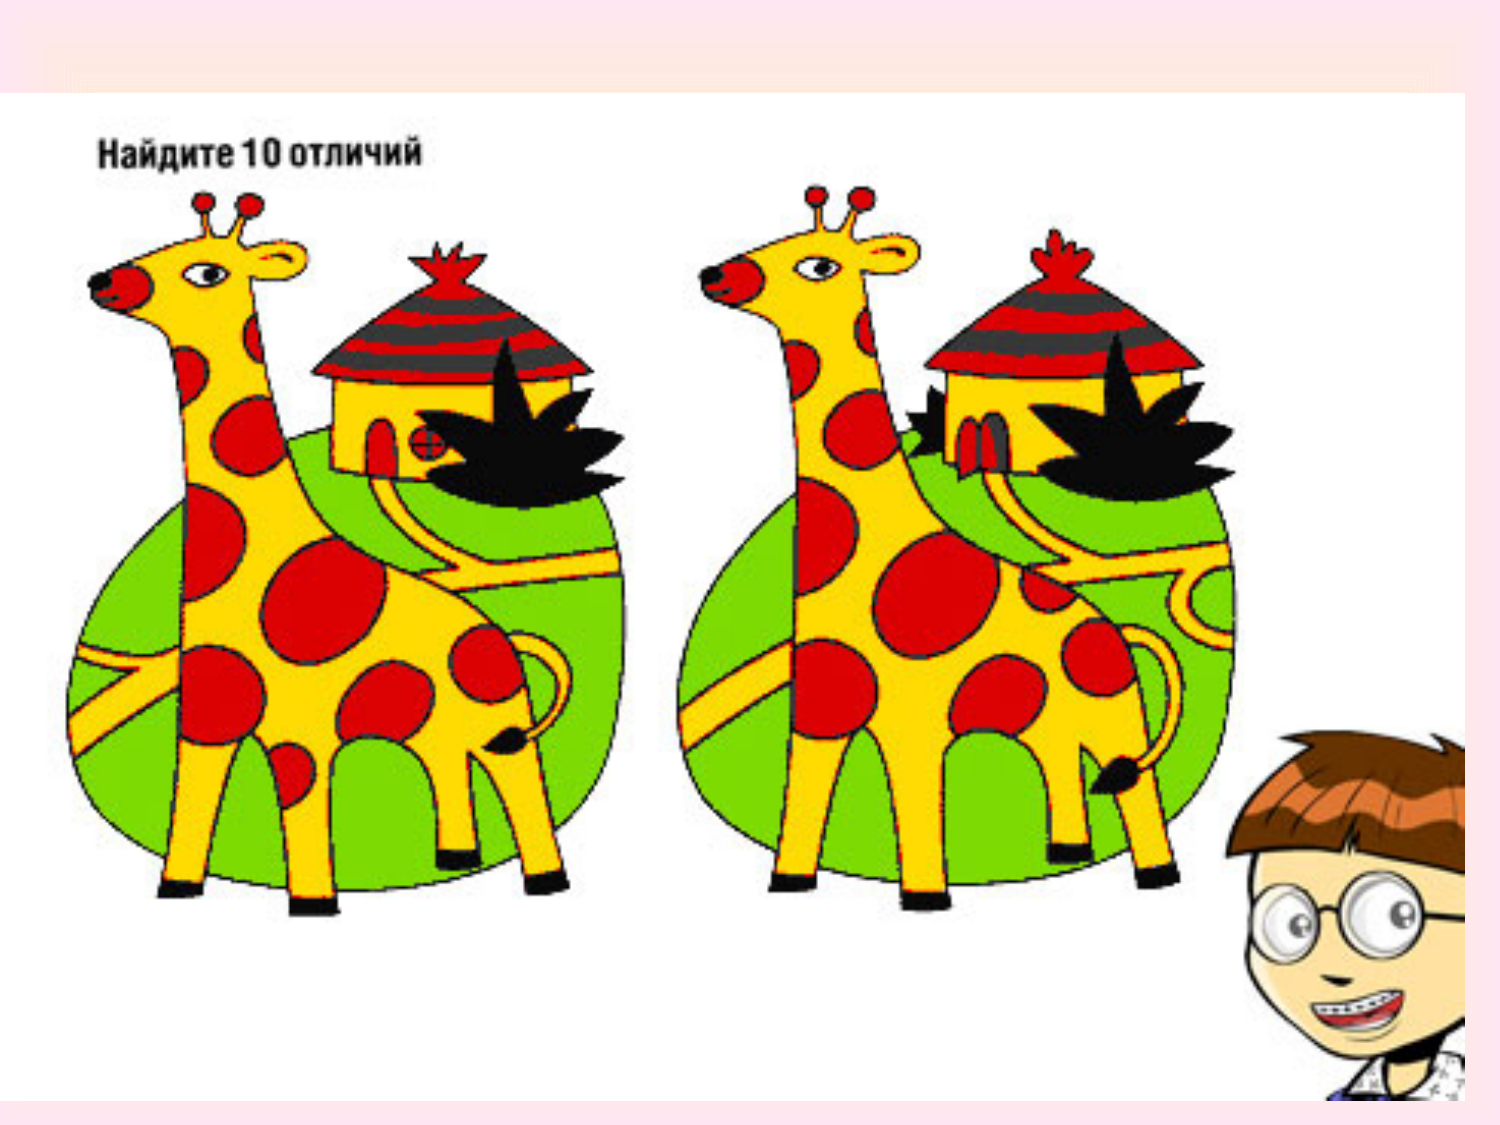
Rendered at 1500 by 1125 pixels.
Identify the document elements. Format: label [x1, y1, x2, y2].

picture [0, 93, 1466, 1101]
